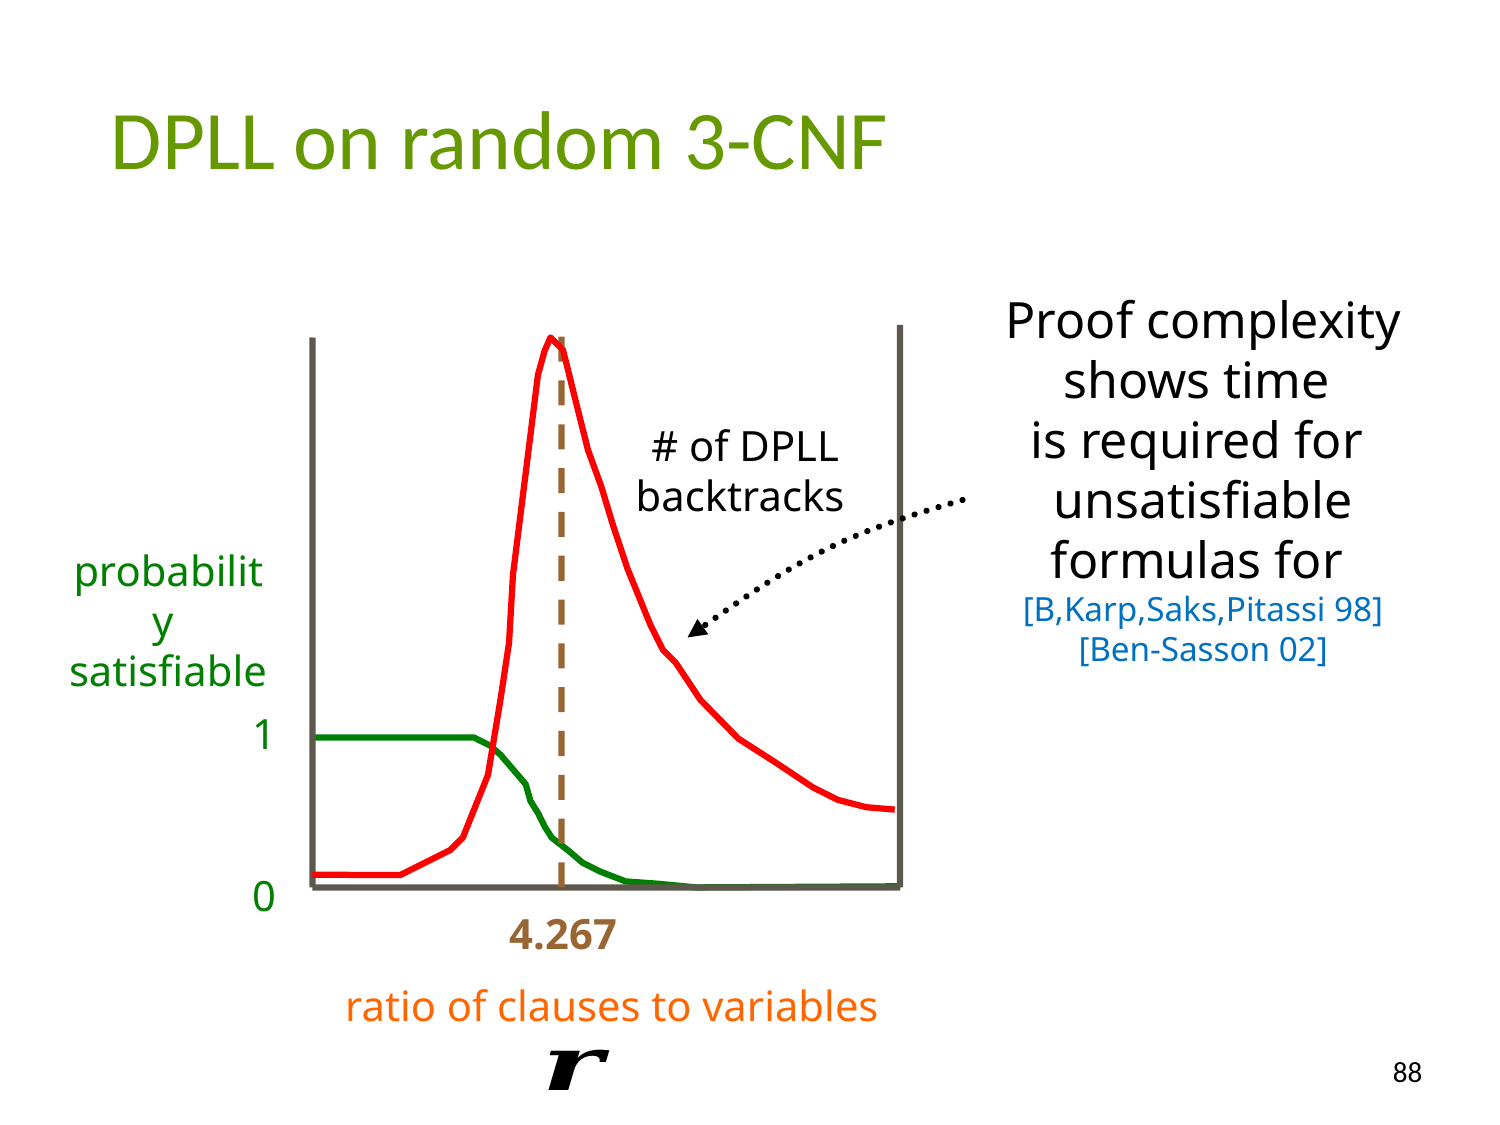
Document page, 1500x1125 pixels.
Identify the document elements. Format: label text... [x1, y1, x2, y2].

text_box ratio of clauses to variables [330, 972, 894, 1038]
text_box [491, 324, 635, 966]
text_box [49, 562, 491, 928]
slide_number 88 [1125, 1021, 1438, 1097]
title DPLL on random 3-CNF [95, 93, 1371, 194]
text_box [312, 324, 491, 888]
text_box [635, 324, 900, 888]
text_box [635, 562, 901, 928]
text_box [900, 499, 963, 532]
